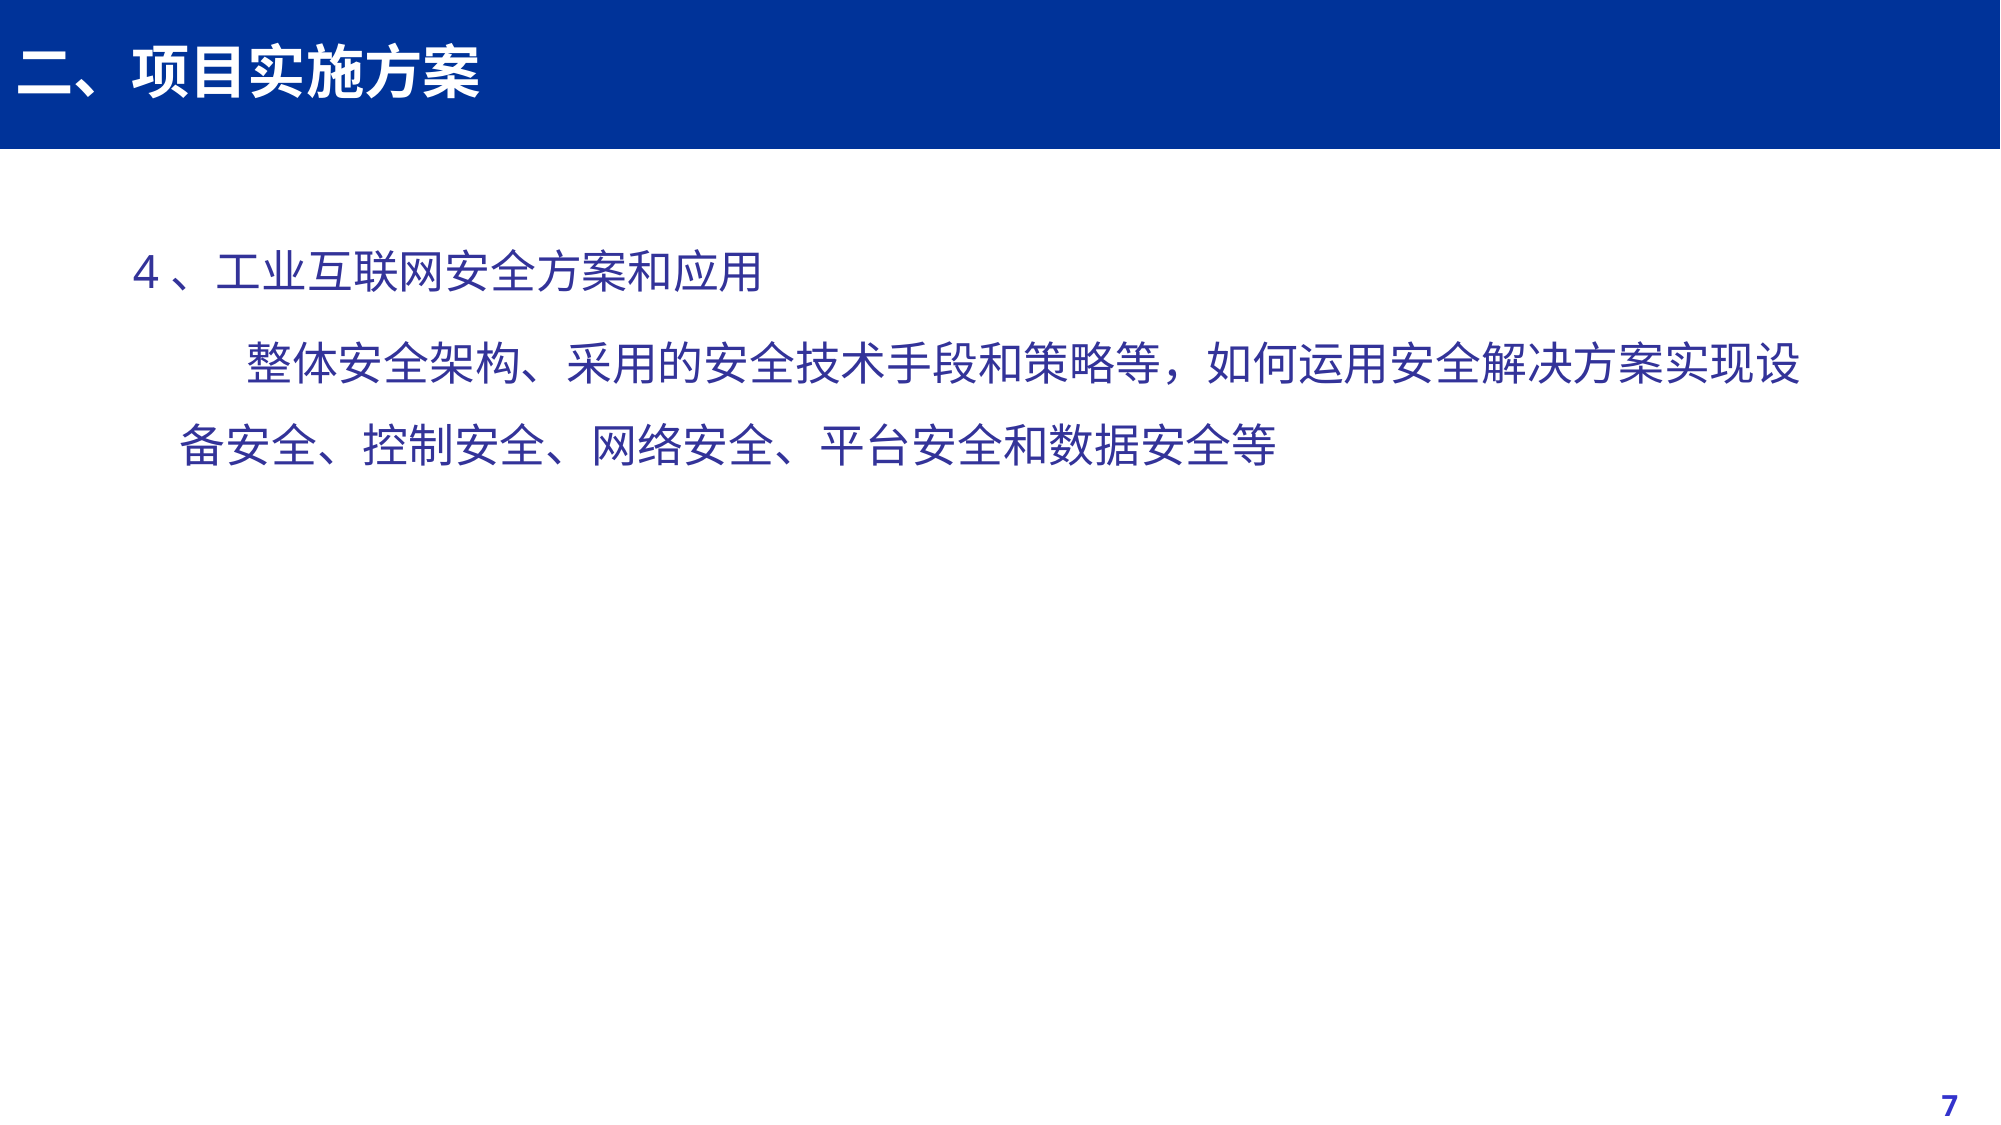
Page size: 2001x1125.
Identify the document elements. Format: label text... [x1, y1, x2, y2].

text_box 4、工业互联网安全方案和应用 整体安全架构、采用的安全技术手段和策略等，如何运用安全解决方案实现设备安全、控制安全、网络安全、平台安全和数据安全等 [43, 208, 1851, 480]
title 二、项目实施方案 [0, 0, 2000, 145]
